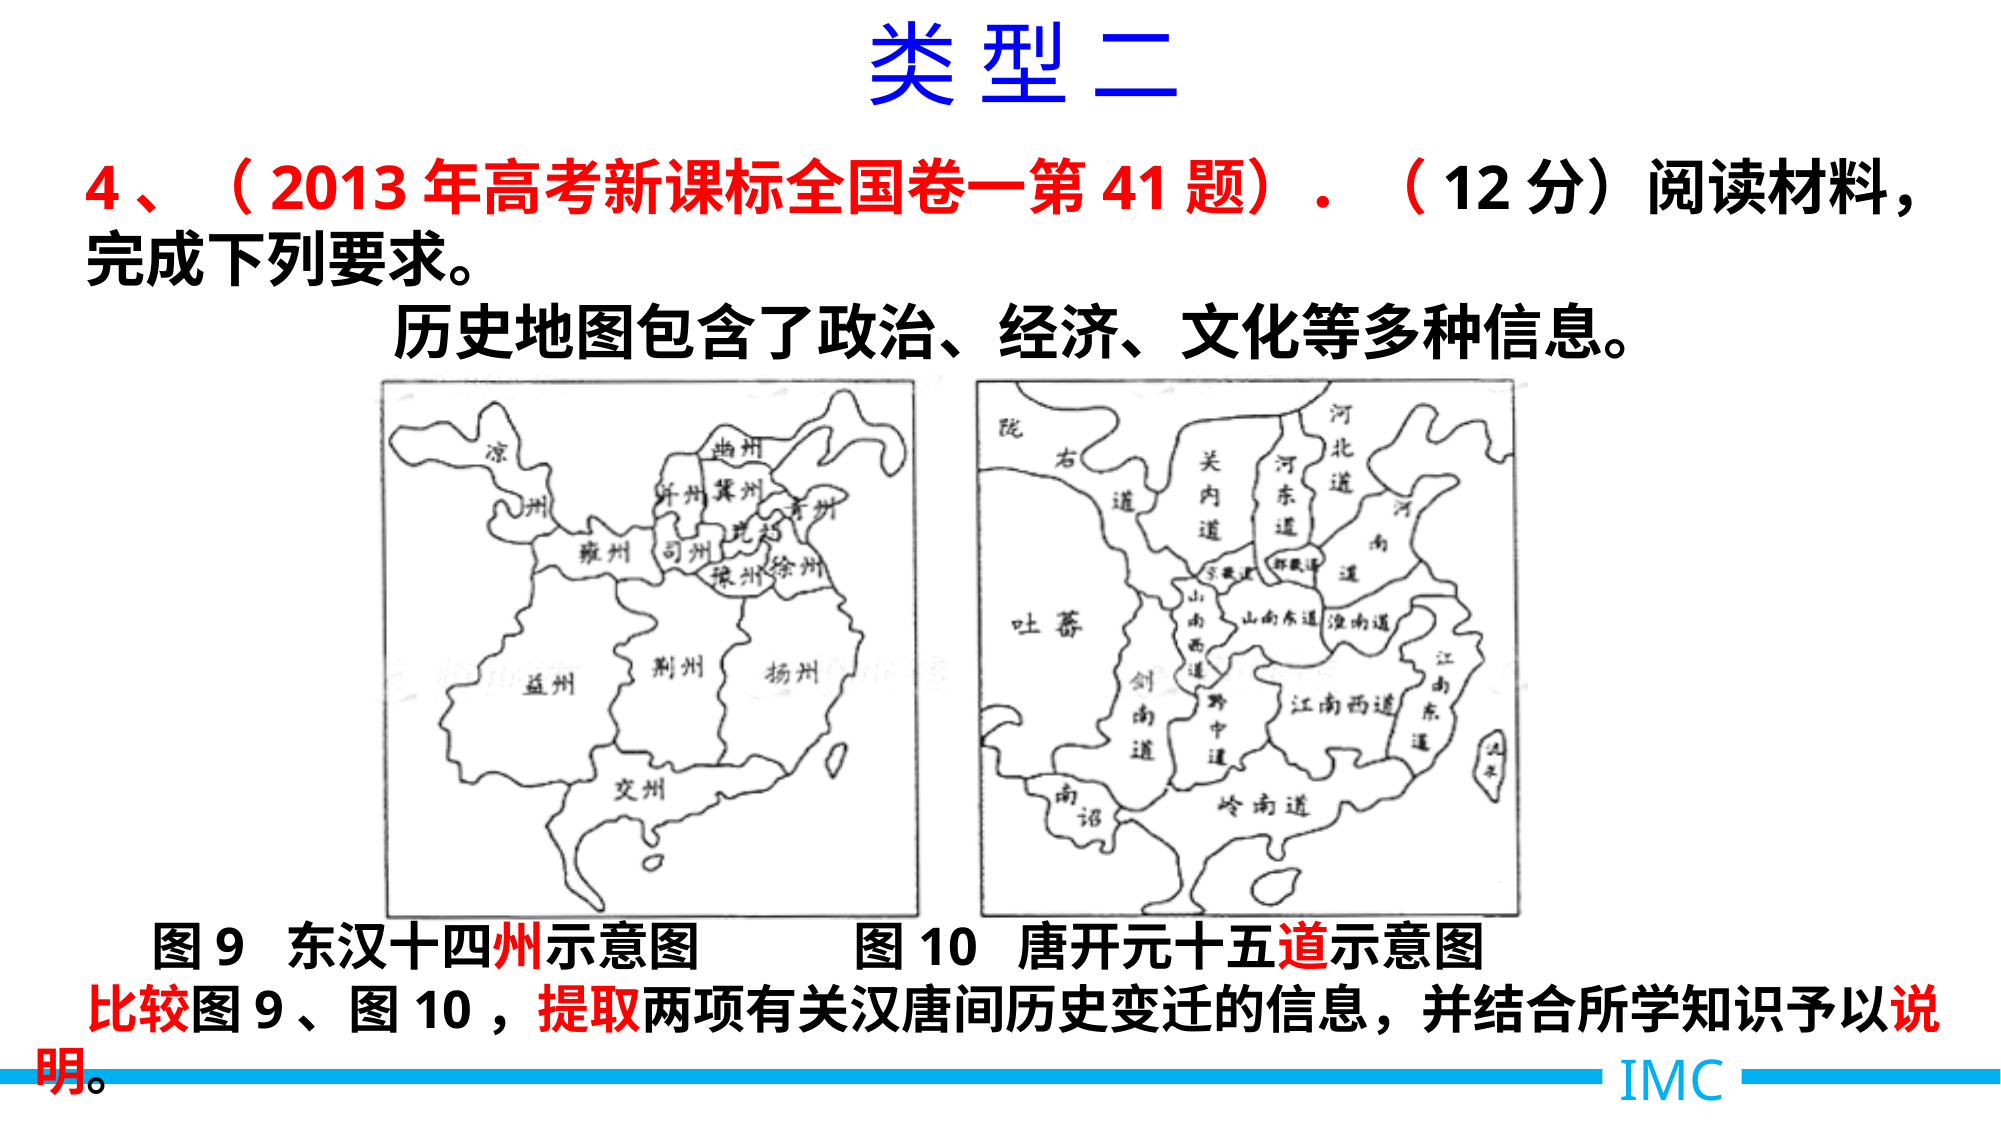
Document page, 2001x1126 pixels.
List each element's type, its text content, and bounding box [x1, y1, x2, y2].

picture [370, 374, 1528, 927]
text_box 4、（2013年高考新课标全国卷一第41题）．（12分）阅读材料，完成下列要求。 历史地图包含了政治、经济、文化等多种信息。 [69, 141, 1988, 447]
text_box 图9 东汉十四州示意图 图10 唐开元十五道示意图 比较图9、图10，提取两项有关汉唐间历史变迁的信息，并结合所学知识予以说明。 [18, 937, 2001, 1078]
picture [57, 1078, 64, 1084]
text_box 类 型 二 [851, 0, 1198, 125]
picture [38, 1078, 55, 1084]
